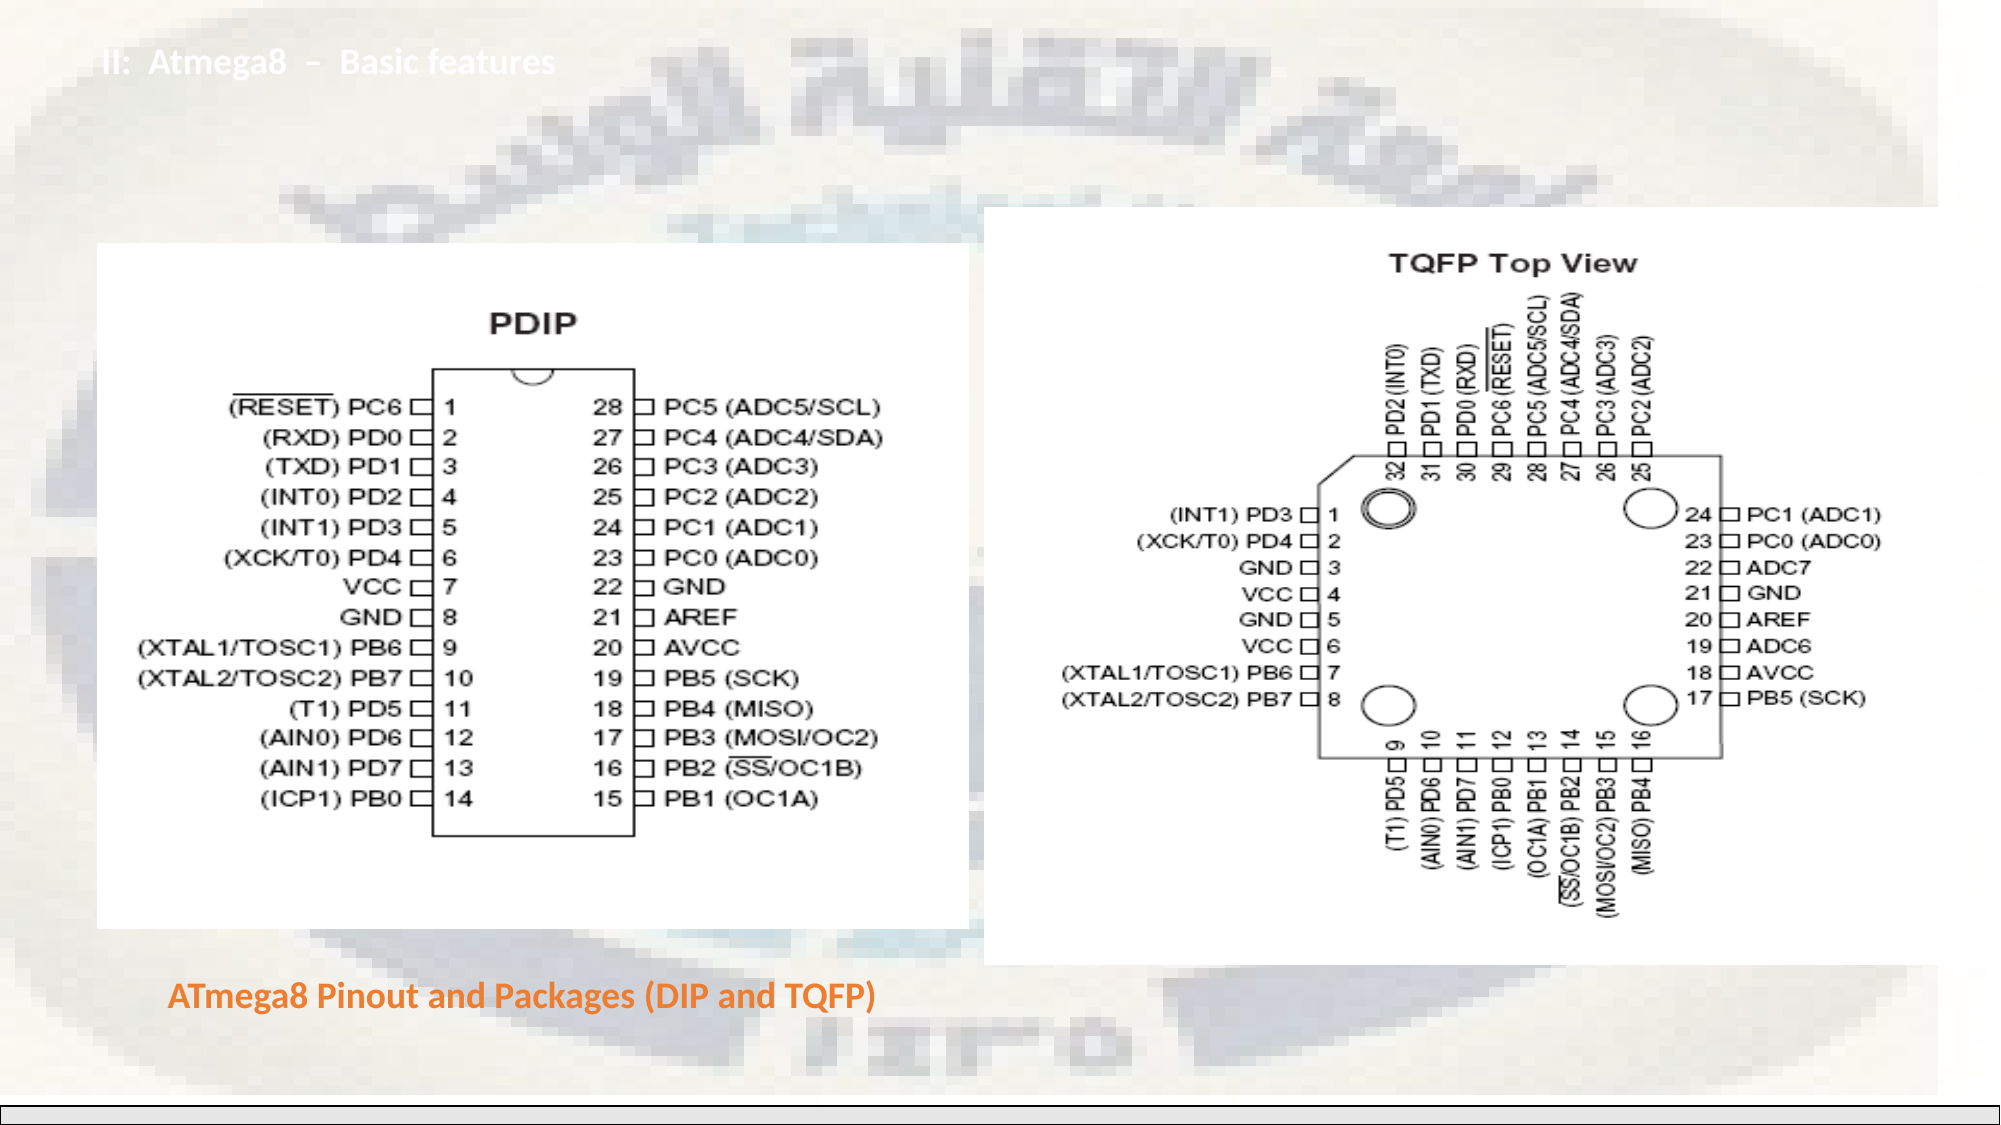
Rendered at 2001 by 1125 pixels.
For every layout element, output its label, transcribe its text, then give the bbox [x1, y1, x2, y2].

picture [97, 243, 969, 929]
picture [984, 207, 1974, 965]
text_box ATmega8 Pinout and Packages (DIP and TQFP) [152, 964, 893, 1024]
text_box Label Operator Operand[s] ;Comment INIT: mov ax, bx ; Copy contents of bx into ax Label - INIT: Operator - mov Operands - ax and bx Comment - alphanumeric string between ; and \n Not case sensitive Unlike other assemblers, destination operand is first mov is the mnemonic that the assembler translates into an opcode [0, 0, 2000, 1105]
text_box [0, 1105, 2000, 1125]
text_box II: Atmega8 – Basic features [86, 29, 1457, 90]
